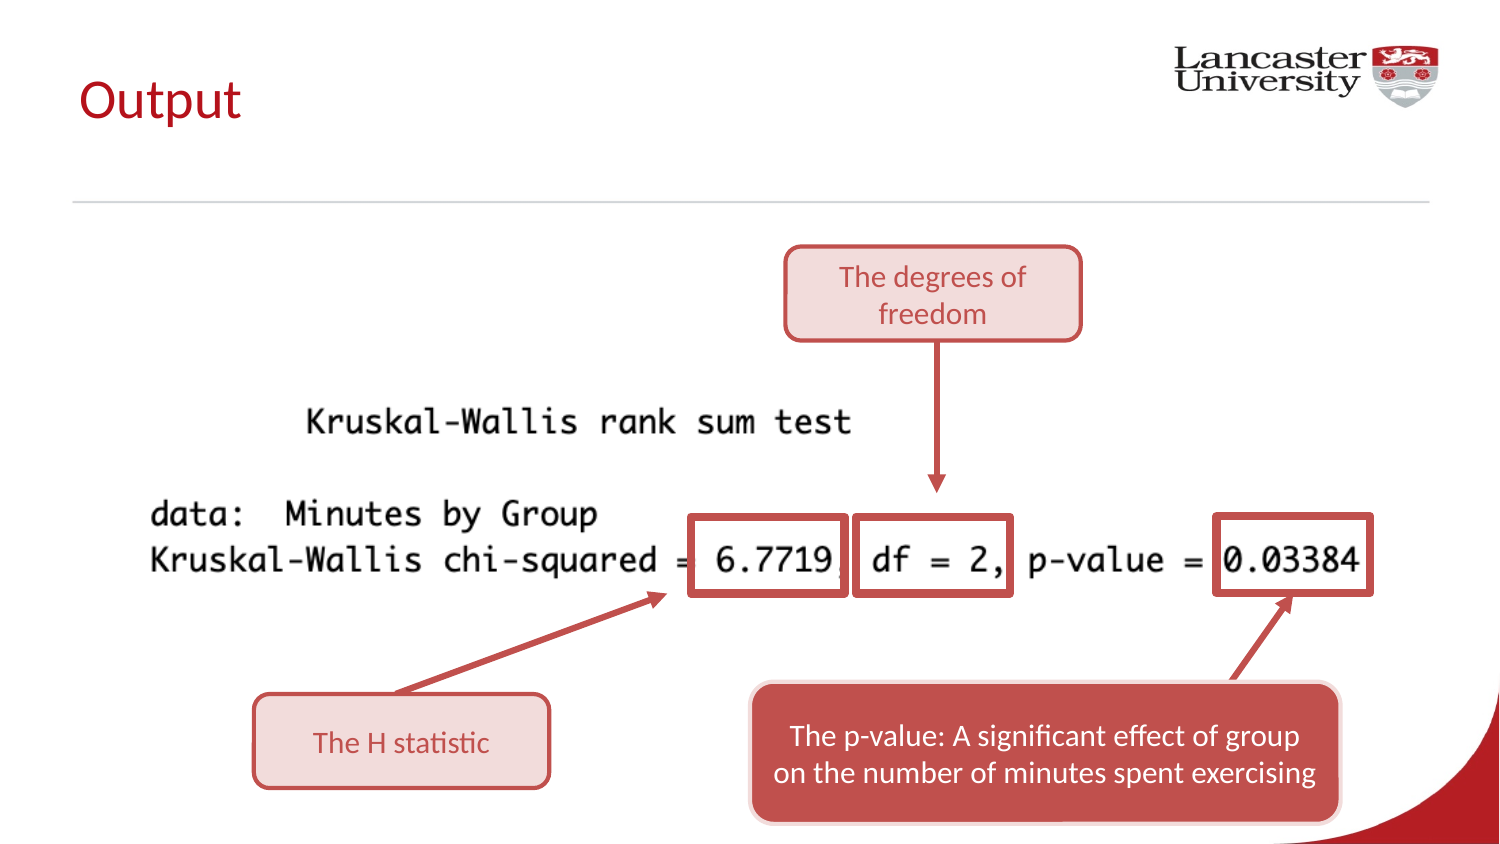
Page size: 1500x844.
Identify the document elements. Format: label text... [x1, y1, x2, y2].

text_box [395, 593, 668, 695]
text_box The degrees of freedom [783, 244, 1083, 343]
title Output [64, 67, 1176, 210]
picture [0, 0, 1500, 844]
text_box The p-value: A significant effect of group on the number of minutes spent exercising [747, 679, 1343, 826]
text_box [1222, 593, 1294, 695]
text_box The H statistic [251, 691, 552, 791]
